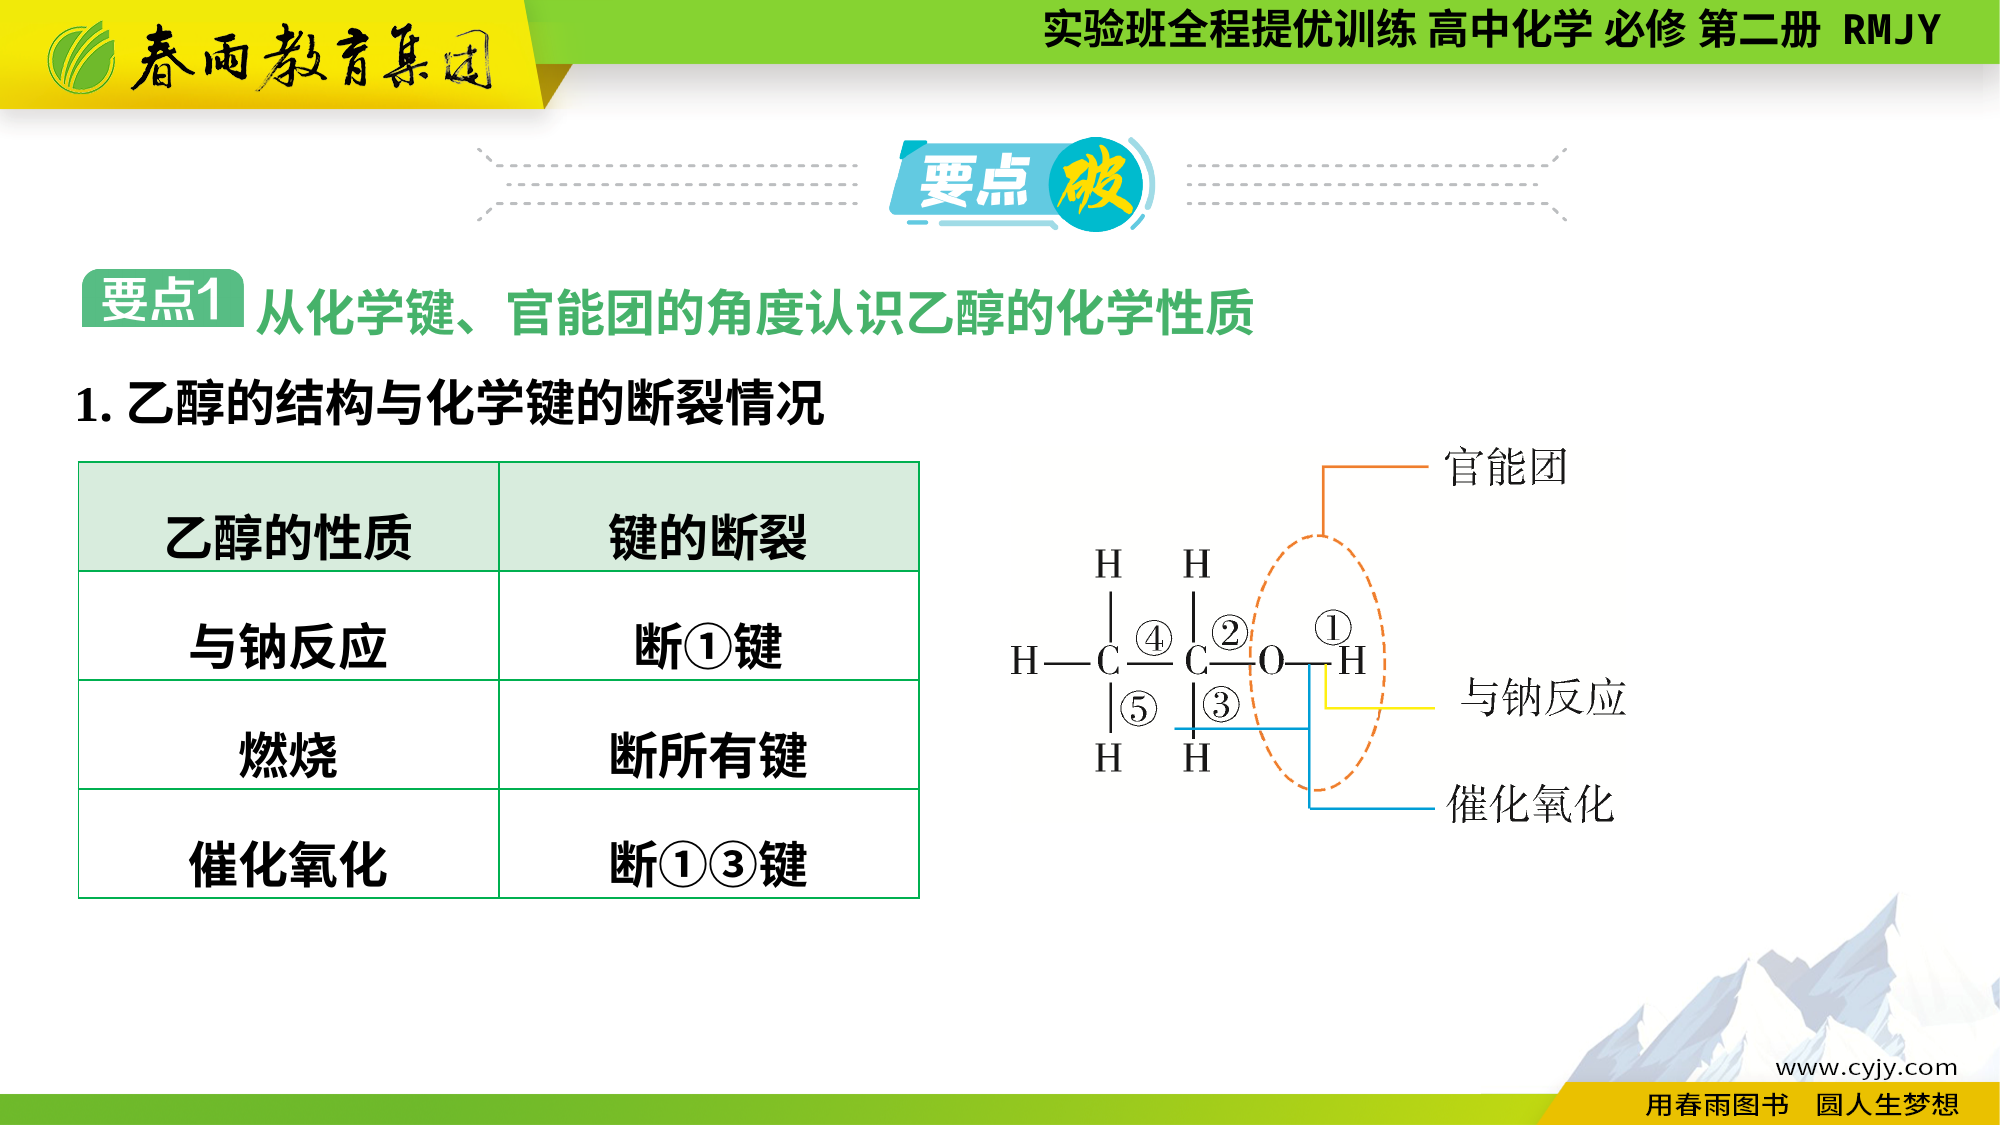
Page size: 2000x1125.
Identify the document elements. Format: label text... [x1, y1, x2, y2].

table_cell 燃烧 [79, 681, 498, 788]
picture [0, 0, 2000, 1125]
list 从化学键、官能团的角度认识乙醇的化学性质 1.乙醇的结构与化学键的断裂情况 [59, 243, 1944, 430]
table_cell 断所有键 [500, 681, 918, 788]
table_cell 与钠反应 [79, 572, 498, 679]
table_cell 断①键 [500, 572, 918, 679]
table_header 键的断裂 [500, 463, 918, 570]
table_cell 催化氧化 [79, 790, 498, 897]
table_cell 断①③键 [500, 790, 918, 897]
table_header 乙醇的性质 [79, 463, 498, 570]
